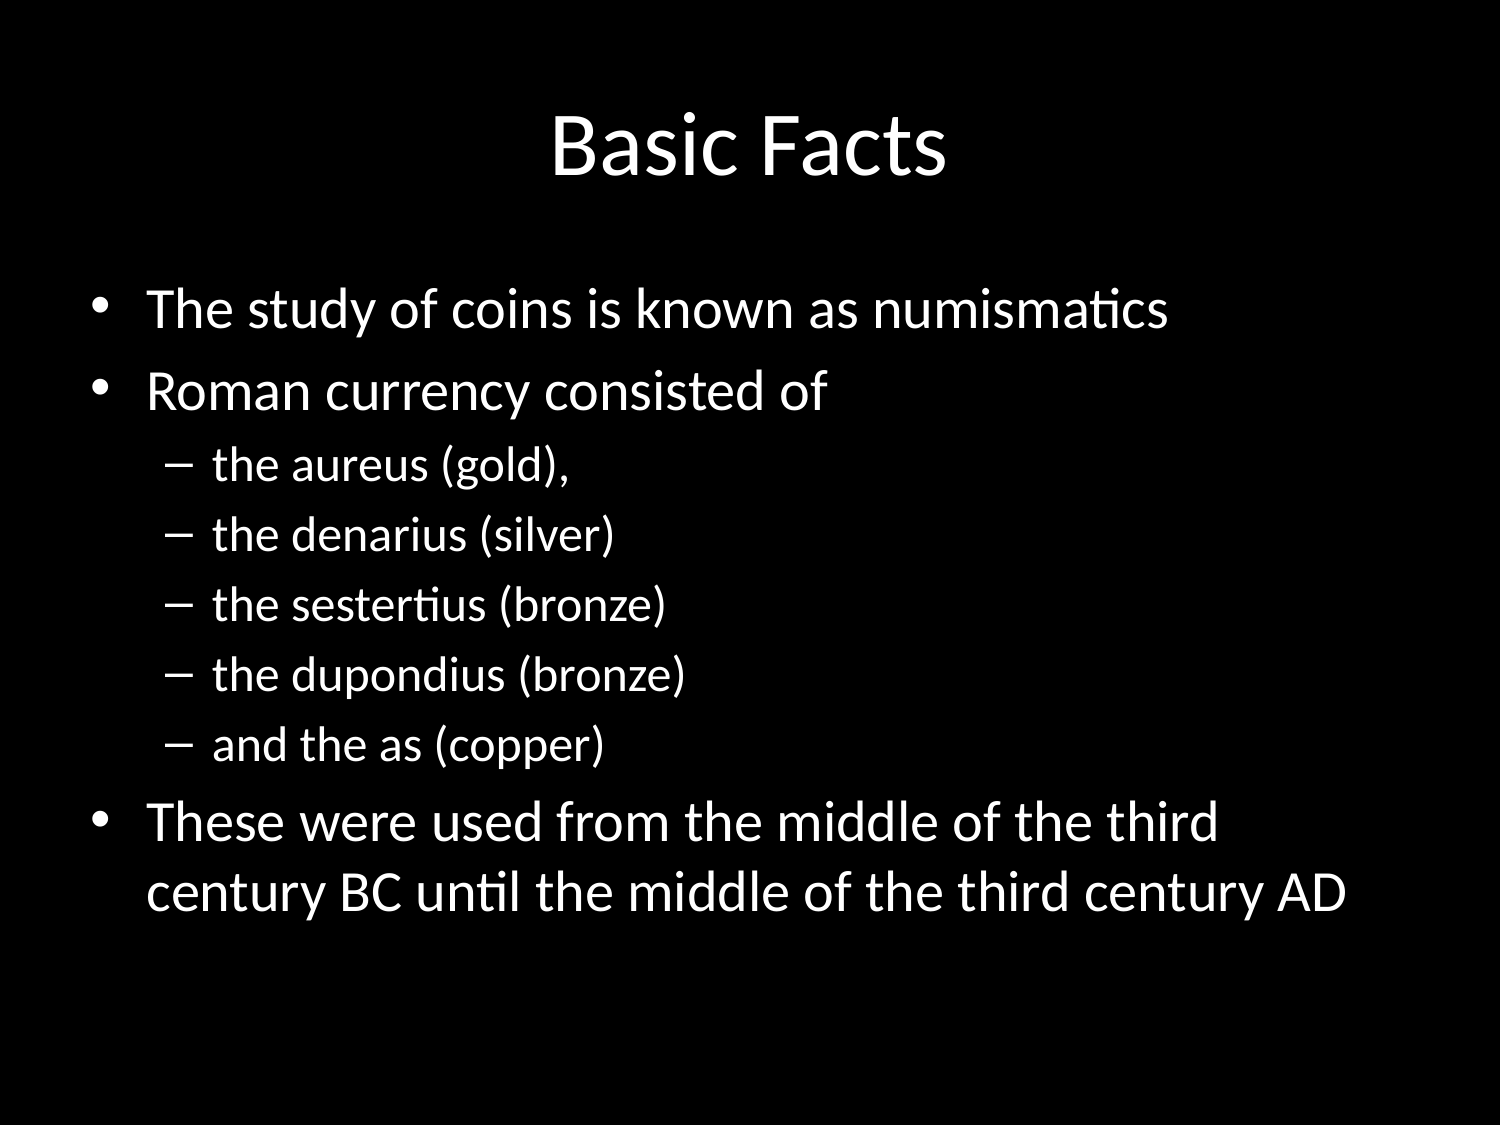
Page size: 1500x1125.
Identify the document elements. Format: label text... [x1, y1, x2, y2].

list The study of coins is known as numismatics Roman currency consisted of the aureus (gold), the denarius (silver) the sestertius (bronze) the dupondius (bronze) and the as (copper) These were used from the middle of the third century BC until the middle of the third century AD [74, 262, 1426, 1044]
title Basic Facts [74, 44, 1426, 233]
